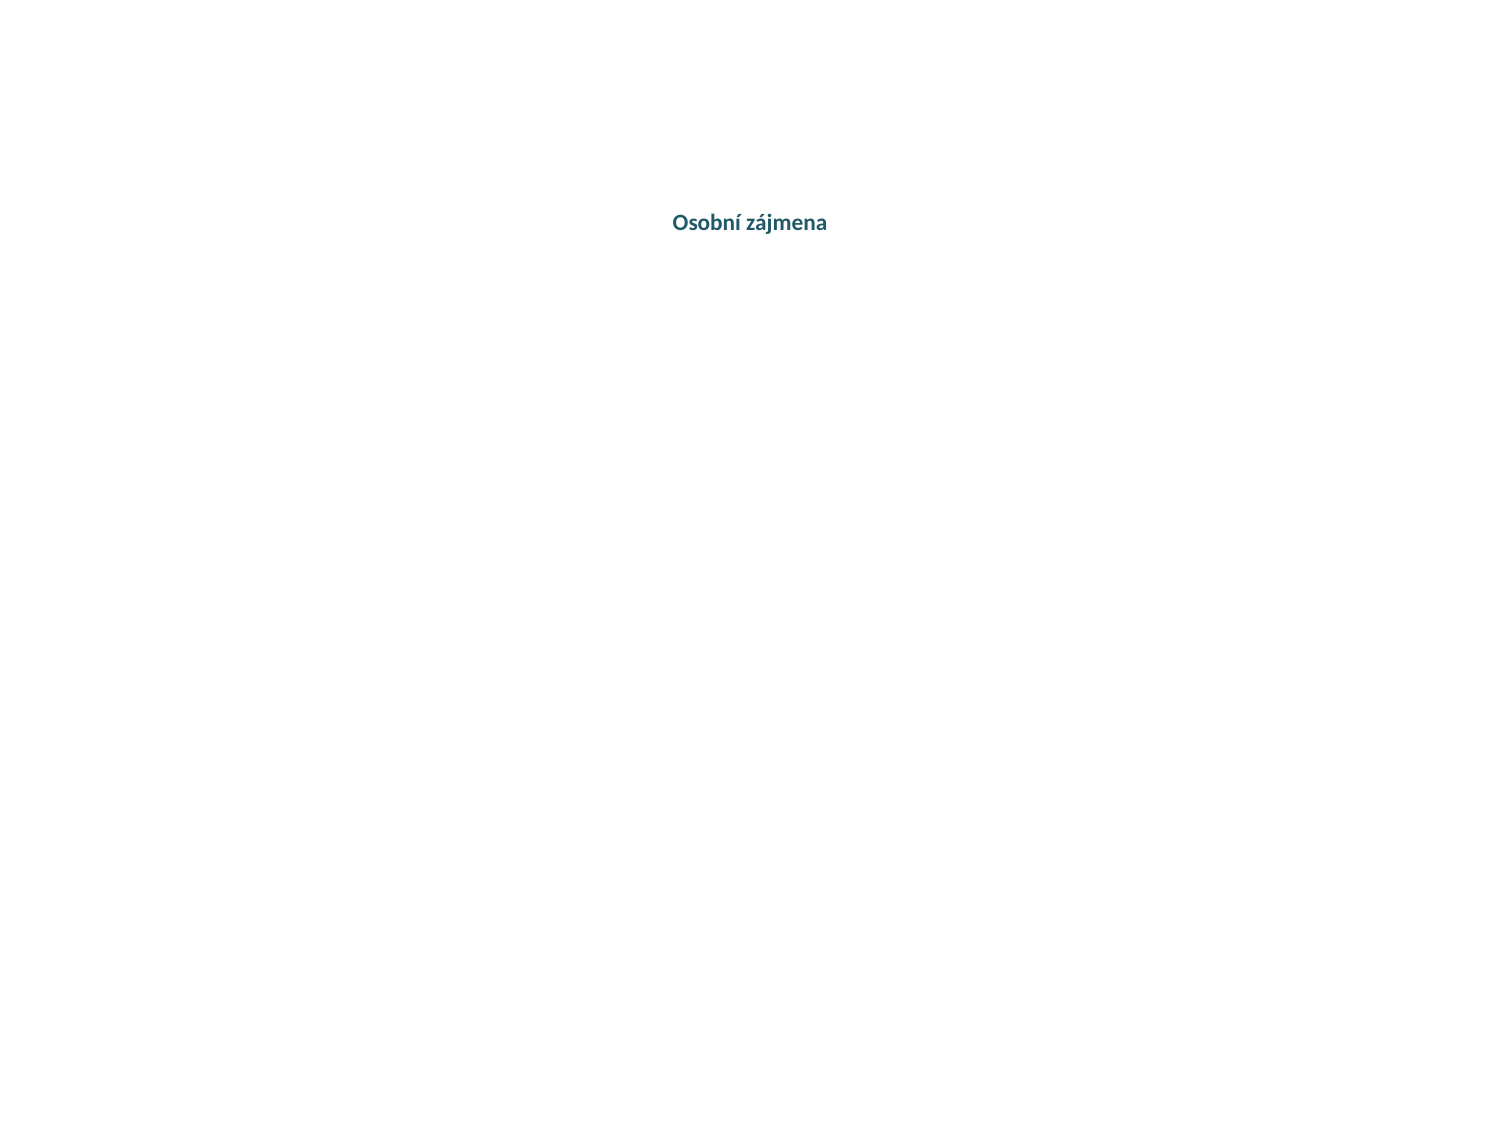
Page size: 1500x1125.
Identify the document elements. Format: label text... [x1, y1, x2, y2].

title Osobní zájmena [75, 54, 1425, 279]
